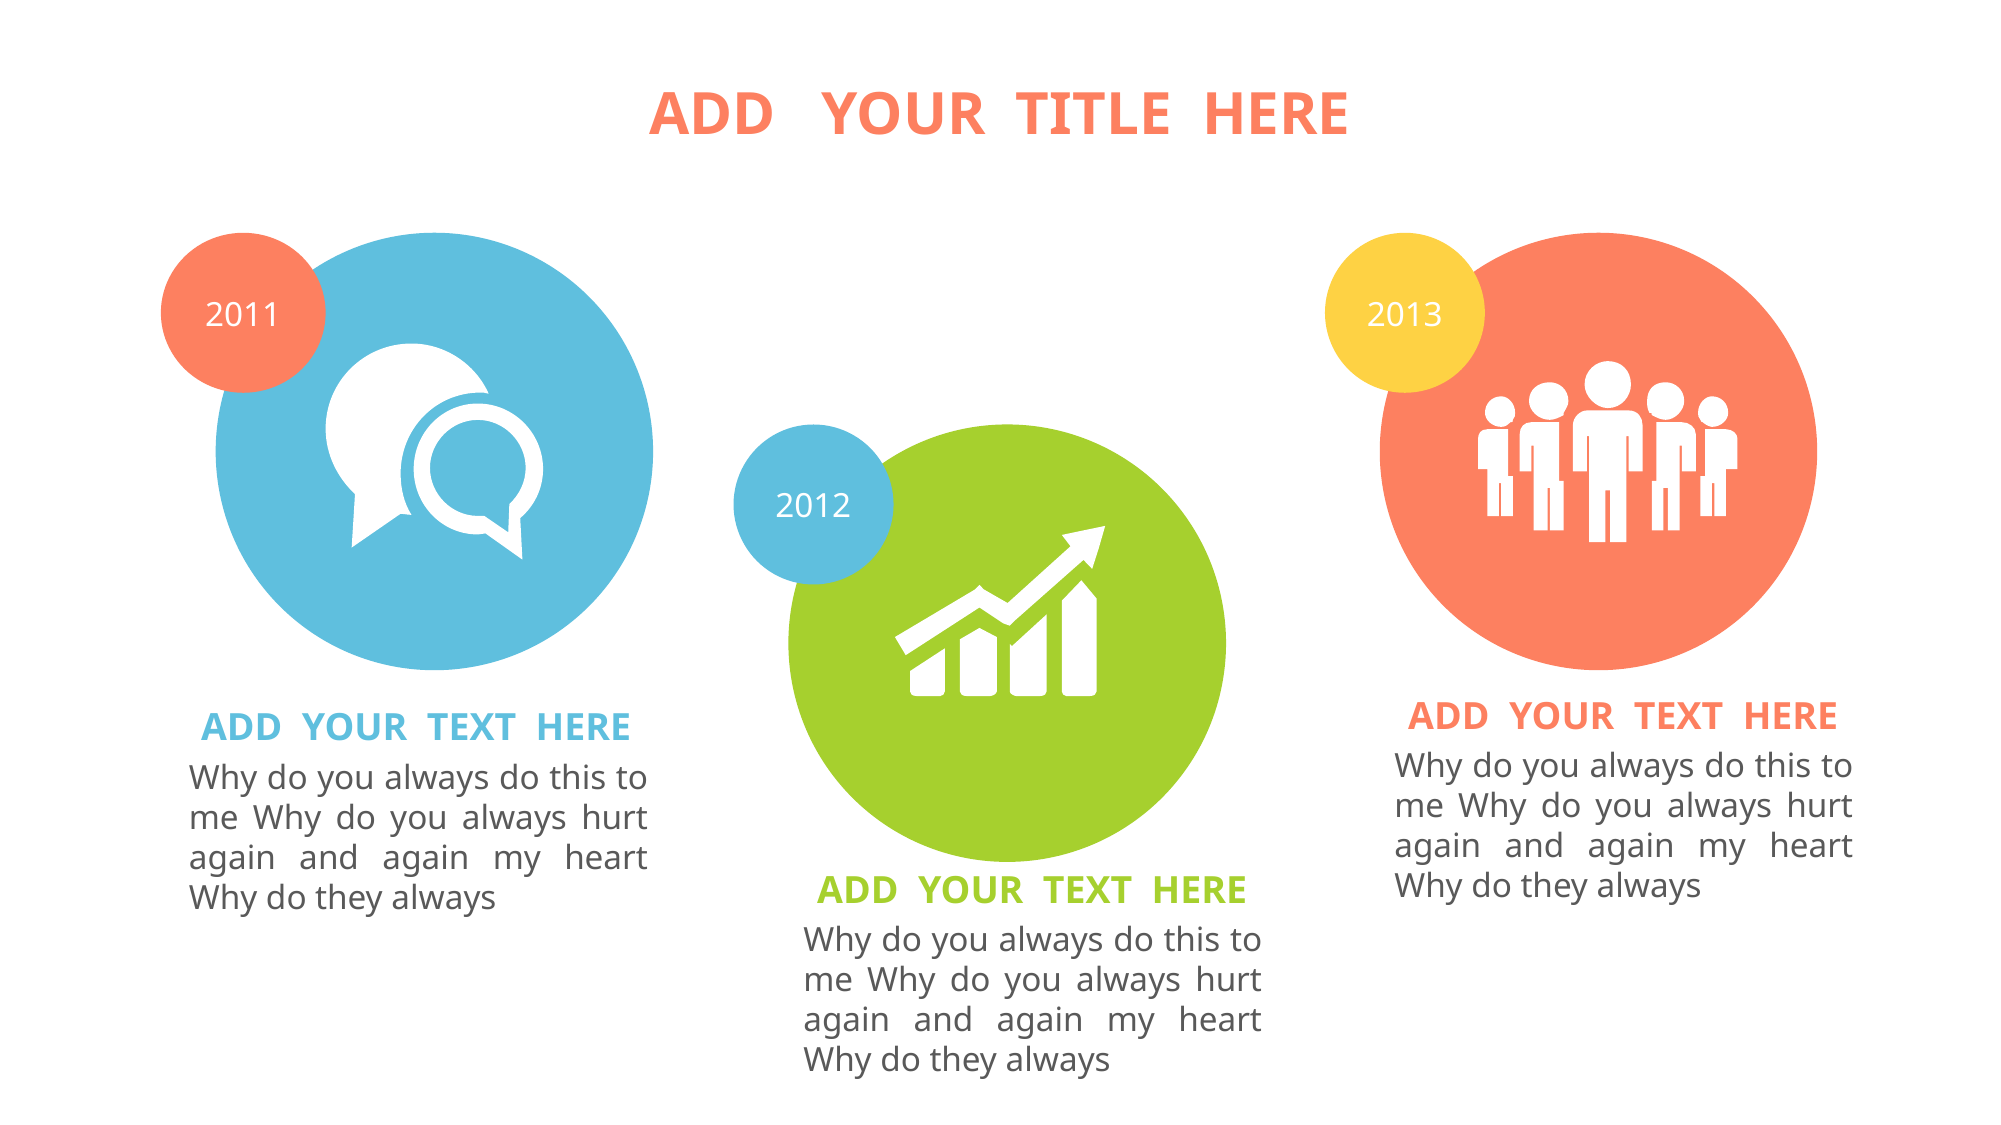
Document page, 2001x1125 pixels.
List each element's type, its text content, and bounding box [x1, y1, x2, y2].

text_box ADD YOUR TITLE HERE [496, 68, 1504, 154]
text_box Why do you always do this to me Why do you always hurt again and again my heart Why do they always [1379, 736, 1869, 912]
text_box Why do you always do this to me Why do you always hurt again and again my heart Why do they always [174, 748, 664, 924]
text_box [160, 232, 654, 671]
text_box ADD YOUR TEXT HERE [802, 858, 1277, 911]
text_box ADD YOUR TEXT HERE [186, 696, 661, 748]
text_box ADD YOUR TEXT HERE [1393, 684, 1868, 736]
text_box Why do you always do this to me Why do you always hurt again and again my heart Why do they always [788, 911, 1278, 1086]
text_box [733, 424, 1227, 863]
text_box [1324, 232, 1818, 671]
